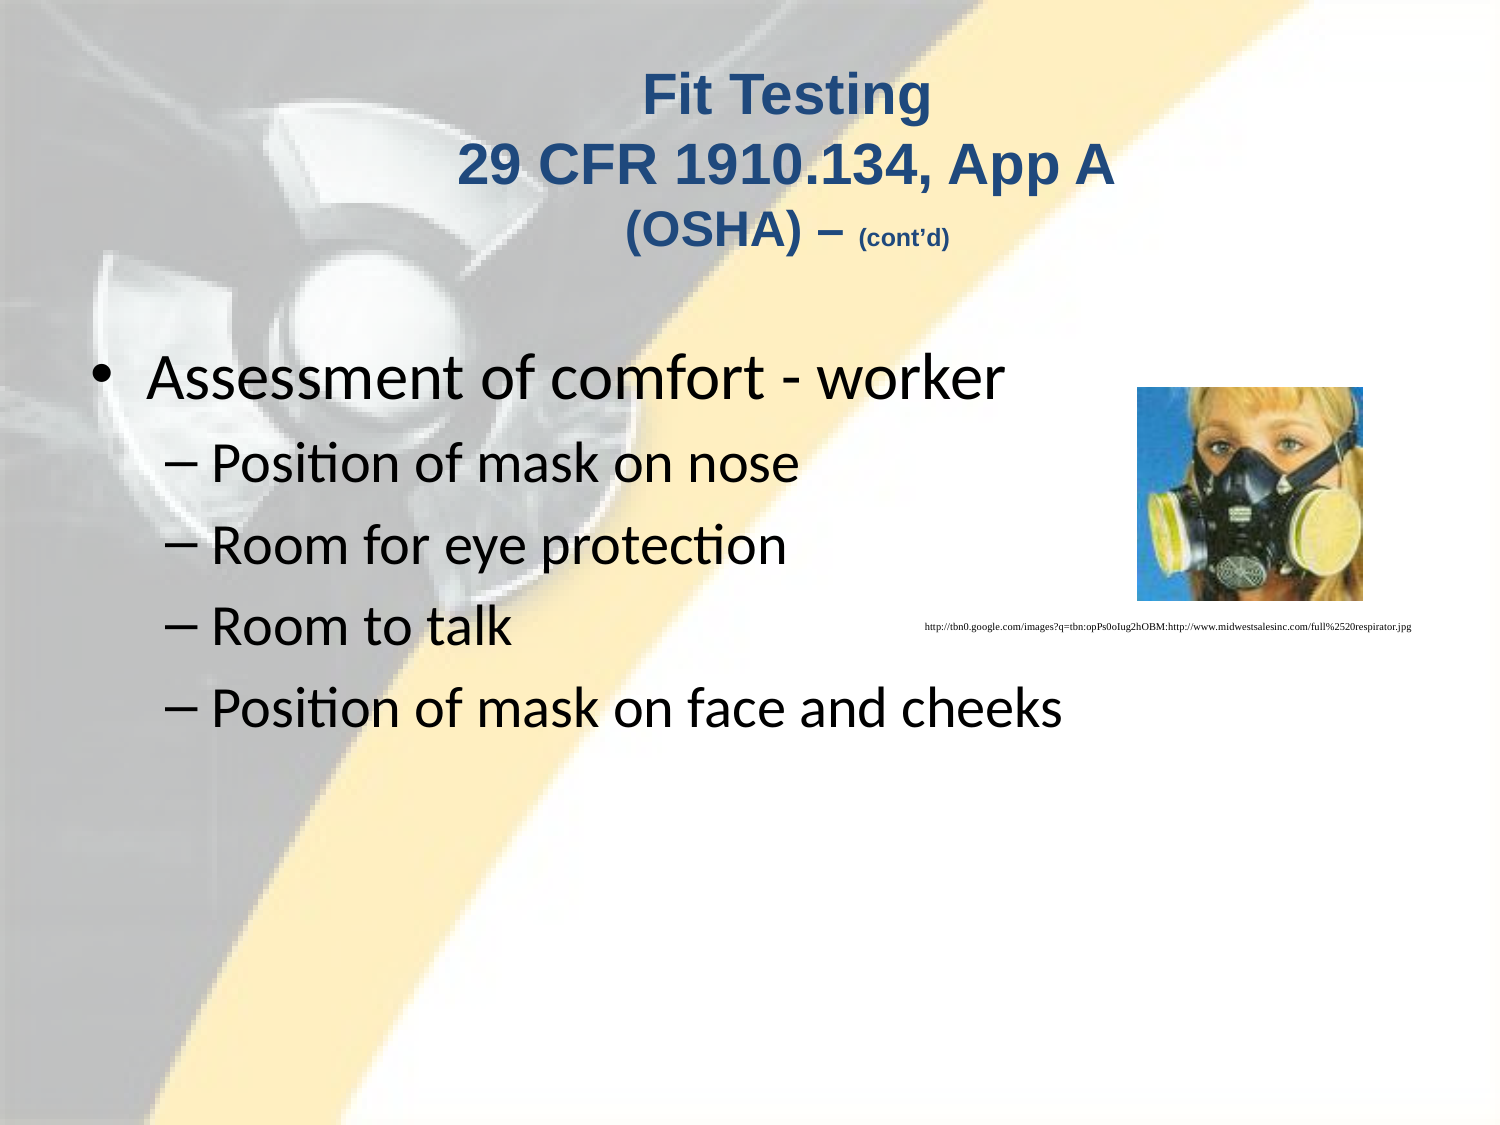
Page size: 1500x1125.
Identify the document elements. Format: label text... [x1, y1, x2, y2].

text_box Fit Testing 29 CFR 1910.134, App A (OSHA) – (cont’d) [200, 74, 1375, 238]
list Assessment of comfort - worker Position of mask on nose Room for eye protection Room to talk Position of mask on face and cheeks [75, 324, 1388, 1000]
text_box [912, 387, 1426, 641]
